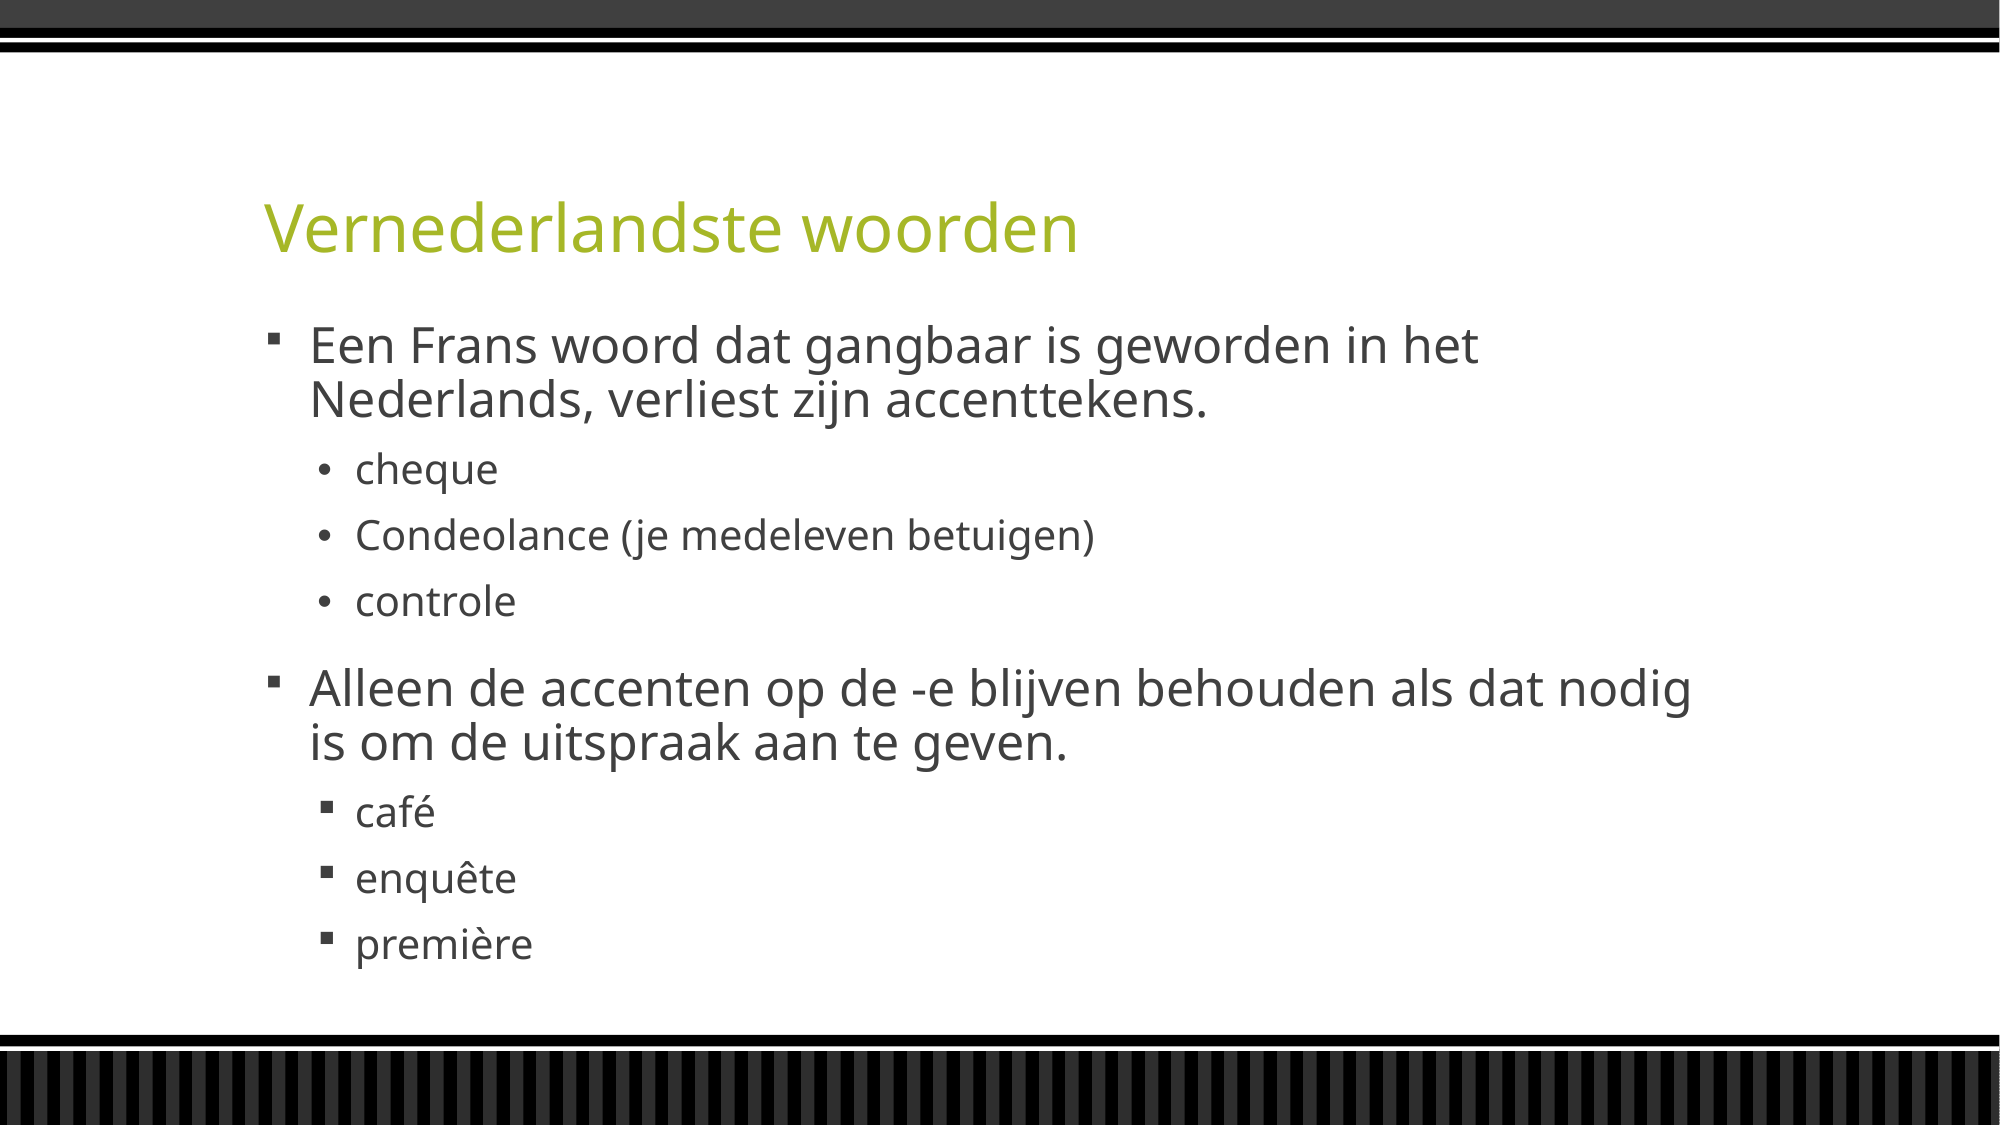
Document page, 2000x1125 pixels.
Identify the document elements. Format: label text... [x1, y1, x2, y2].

list Een Frans woord dat gangbaar is geworden in het Nederlands, verliest zijn accenttekens. cheque Condeolance (je medeleven betuigen) controle Alleen de accenten op de -e blijven behouden als dat nodig is om de uitspraak aan te geven. café enquête première [249, 312, 1750, 988]
title Vernederlandste woorden [249, 99, 1750, 275]
